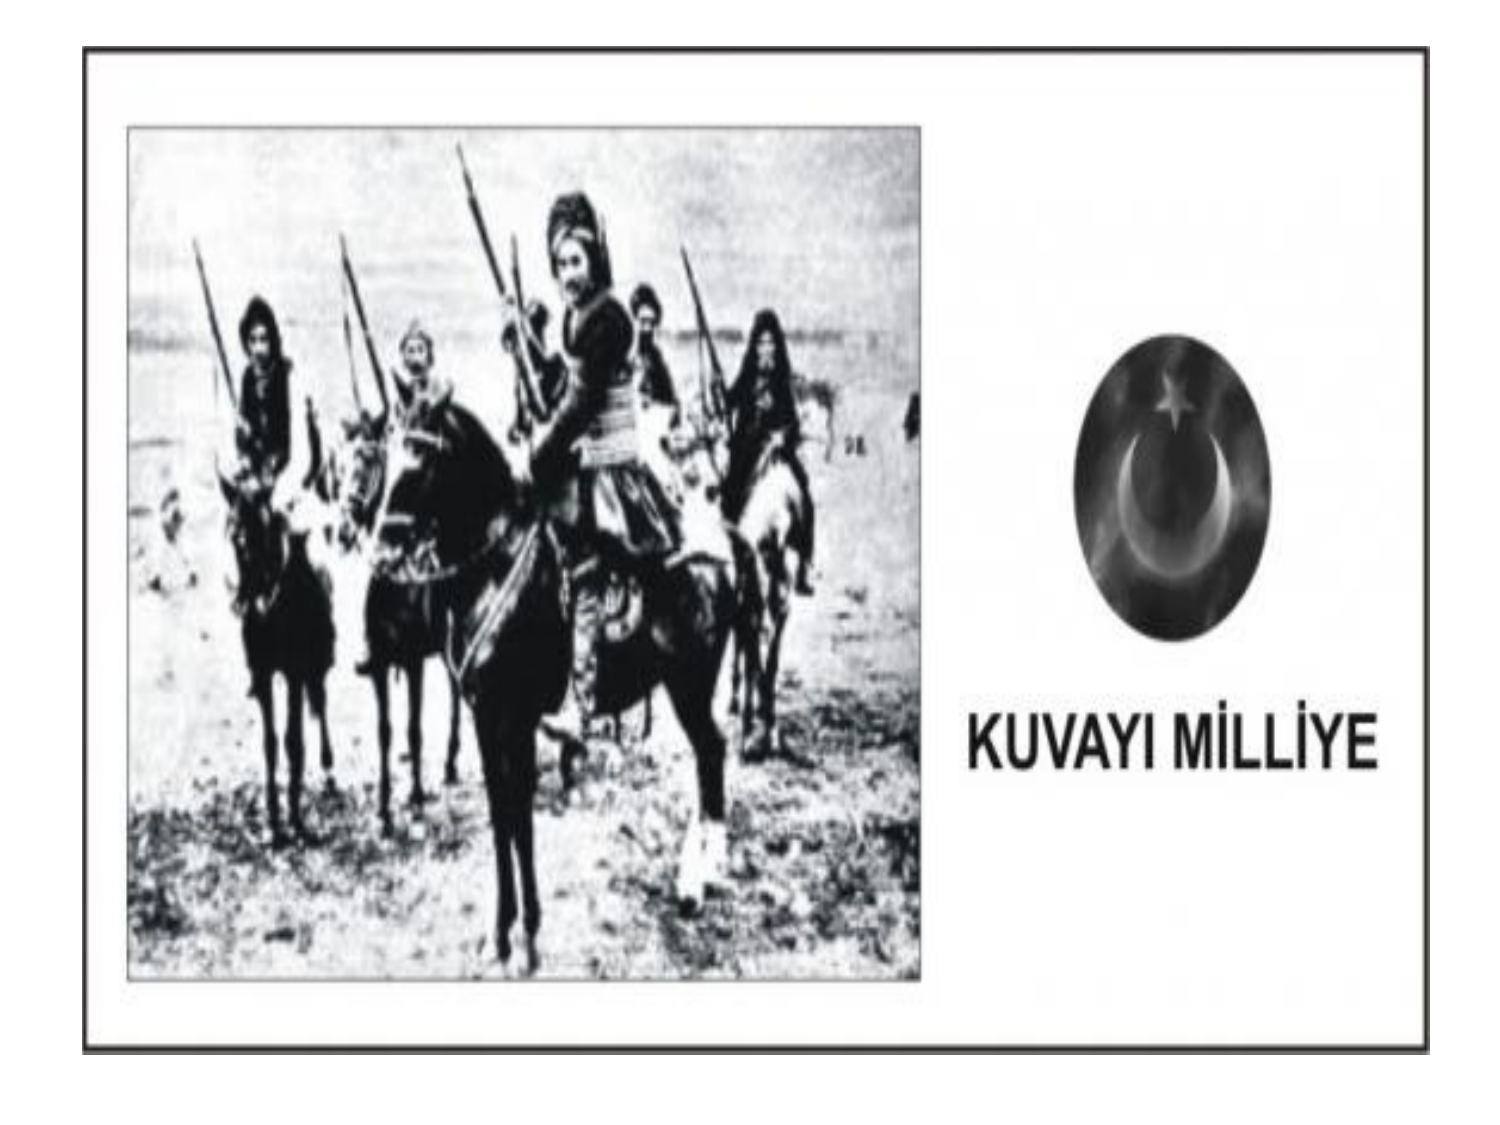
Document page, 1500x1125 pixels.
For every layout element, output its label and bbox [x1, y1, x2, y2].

picture [81, 46, 1430, 1055]
